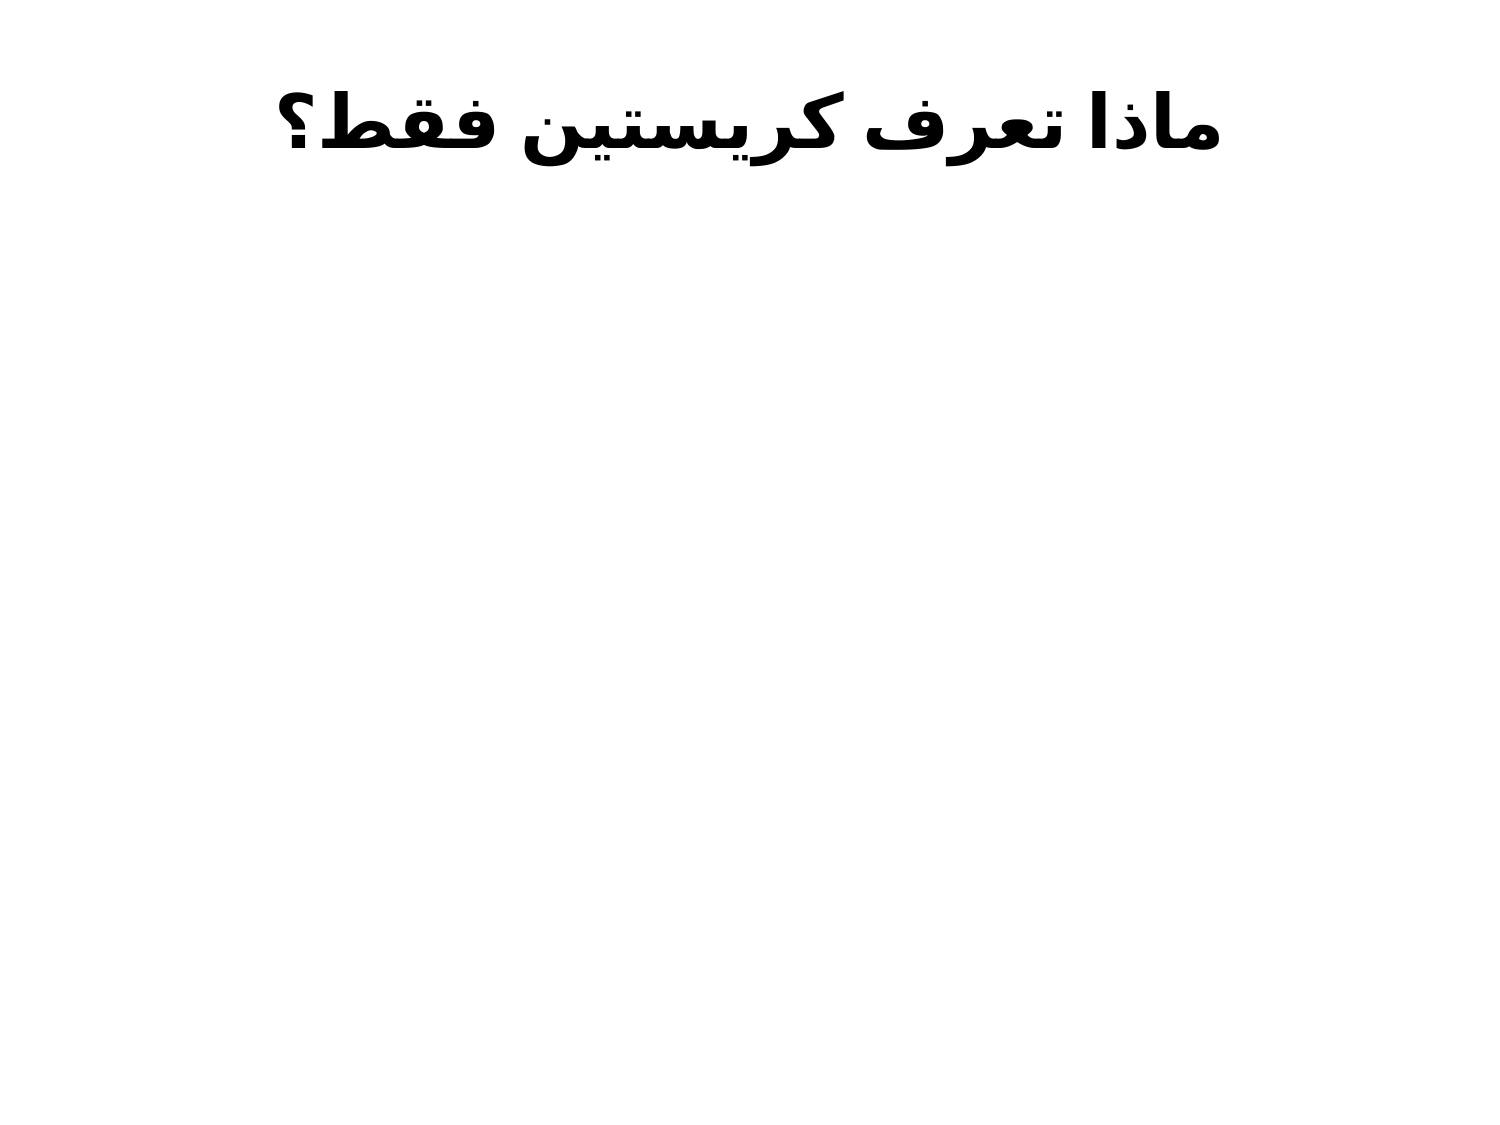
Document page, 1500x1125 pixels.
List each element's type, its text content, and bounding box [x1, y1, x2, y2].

title ماذا تعرف كريستين فقط؟ [75, 24, 1425, 213]
